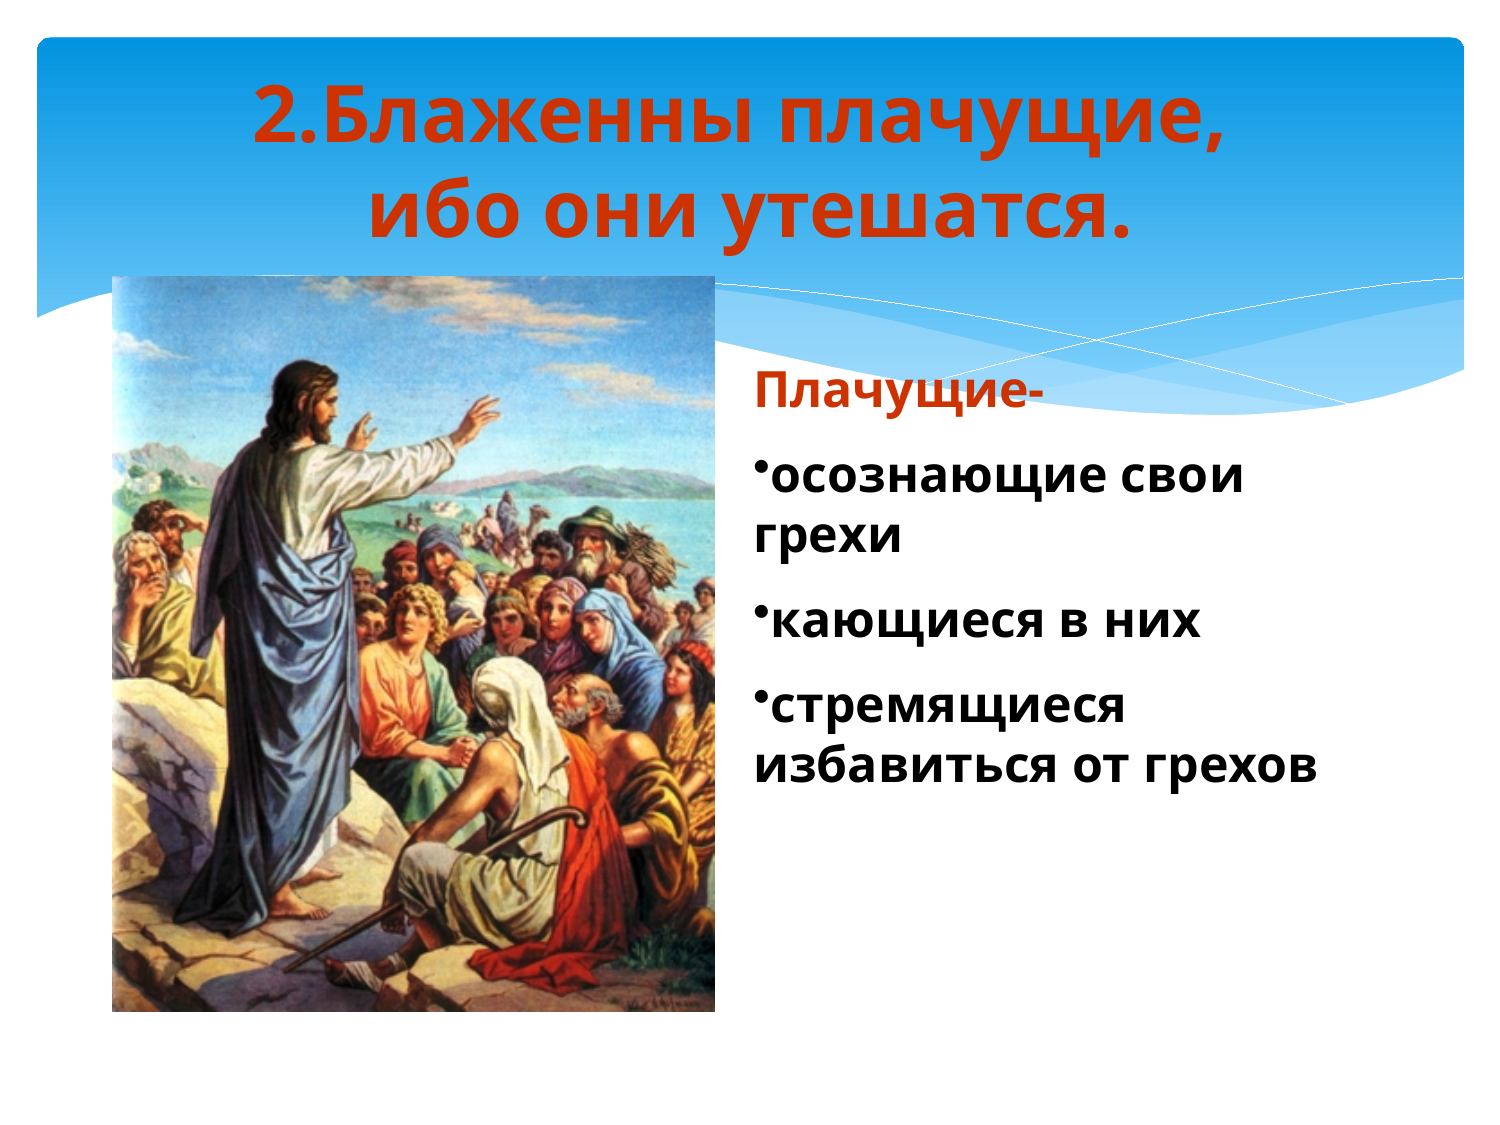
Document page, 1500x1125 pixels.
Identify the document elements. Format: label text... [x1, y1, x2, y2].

text_box Плачущие- осознающие свои грехи кающиеся в них стремящиеся избавиться от грехов [738, 349, 1412, 885]
title 2.Блаженны плачущие, ибо они утешатся. [75, 55, 1425, 261]
picture [111, 276, 715, 1012]
